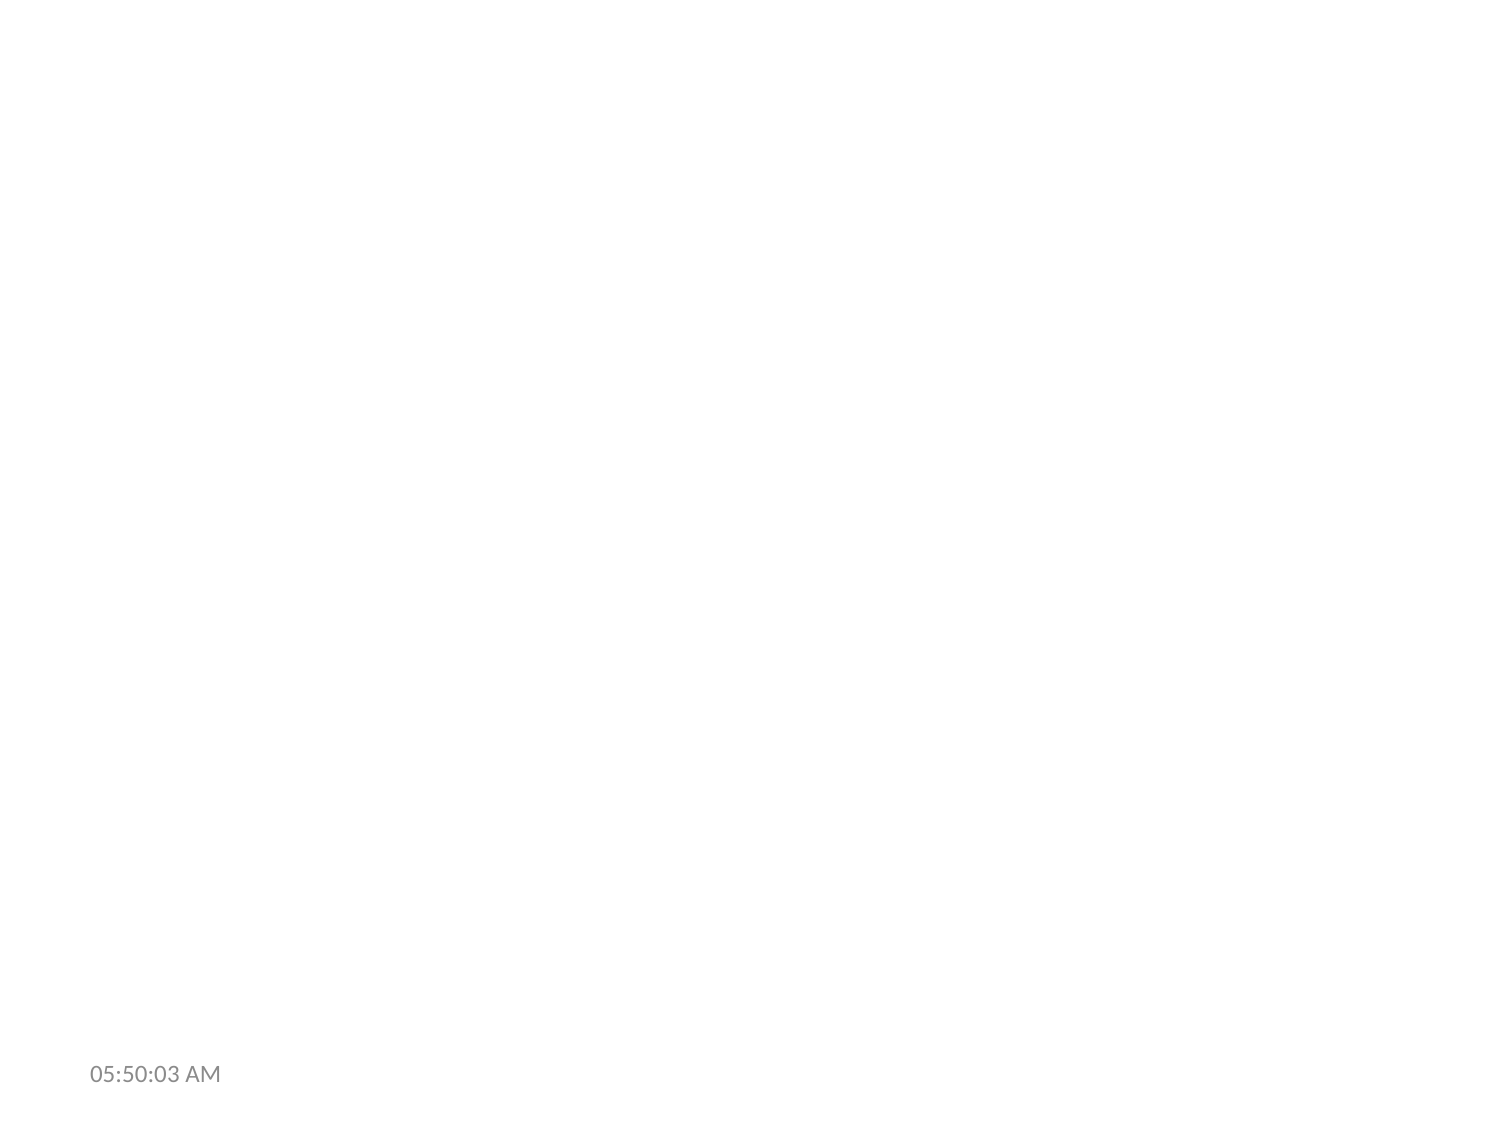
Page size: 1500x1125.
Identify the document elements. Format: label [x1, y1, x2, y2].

slide_number [75, 1042, 425, 1103]
